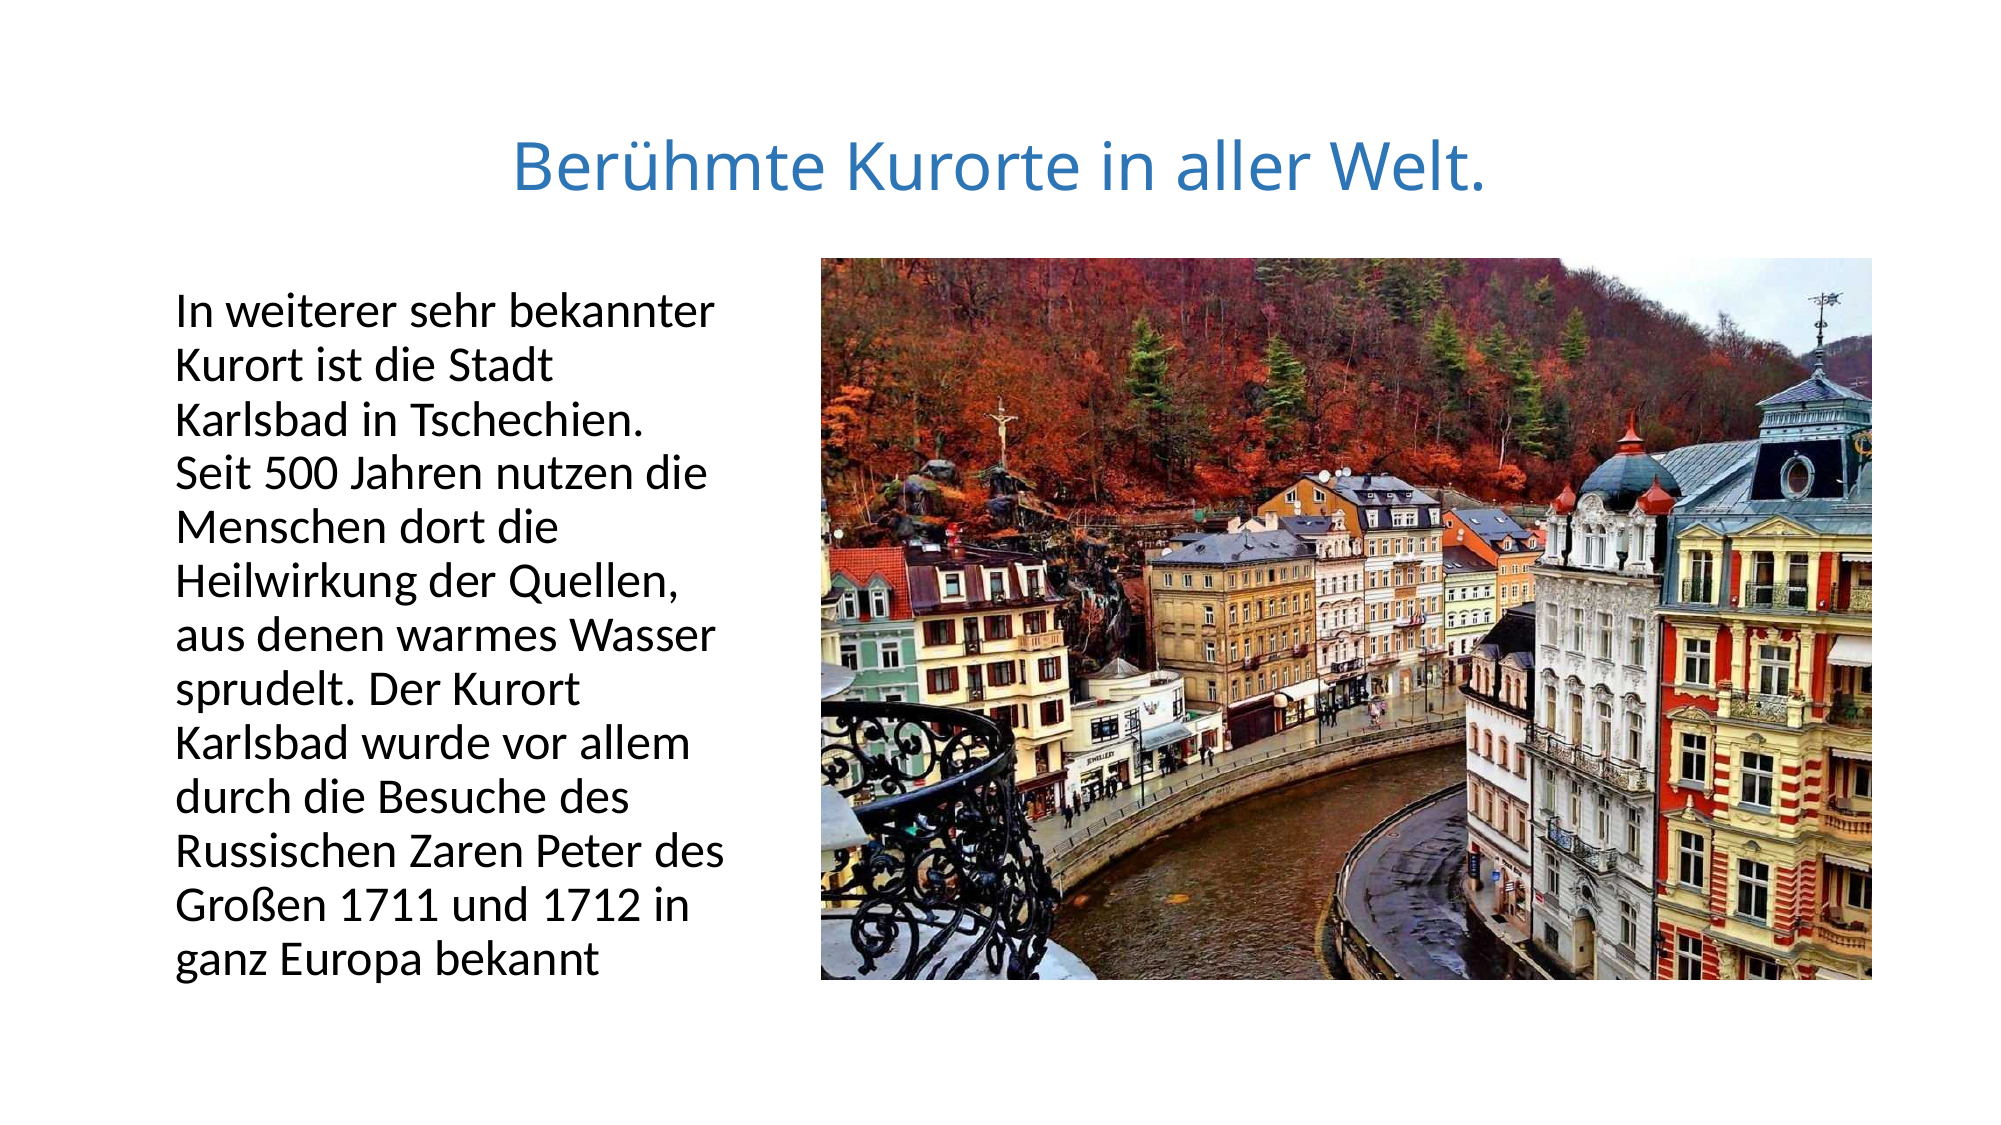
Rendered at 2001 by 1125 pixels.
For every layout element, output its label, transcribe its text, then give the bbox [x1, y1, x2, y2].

title Berühmte Kurorte in aller Welt. [137, 59, 1863, 278]
picture [821, 258, 1872, 980]
list In weiterer sehr bekannter Kurort ist die Stadt Karlsbad in Tschechien. Seit 500 Jahren nutzen die Menschen dort die Heilwirkung der Quellen, aus denen warmes Wasser sprudelt. Der Kurort Karlsbad wurde vor allem durch die Besuche des Russischen Zaren Peter des Großen 1711 und 1712 in ganz Europa bekannt [160, 277, 744, 1014]
